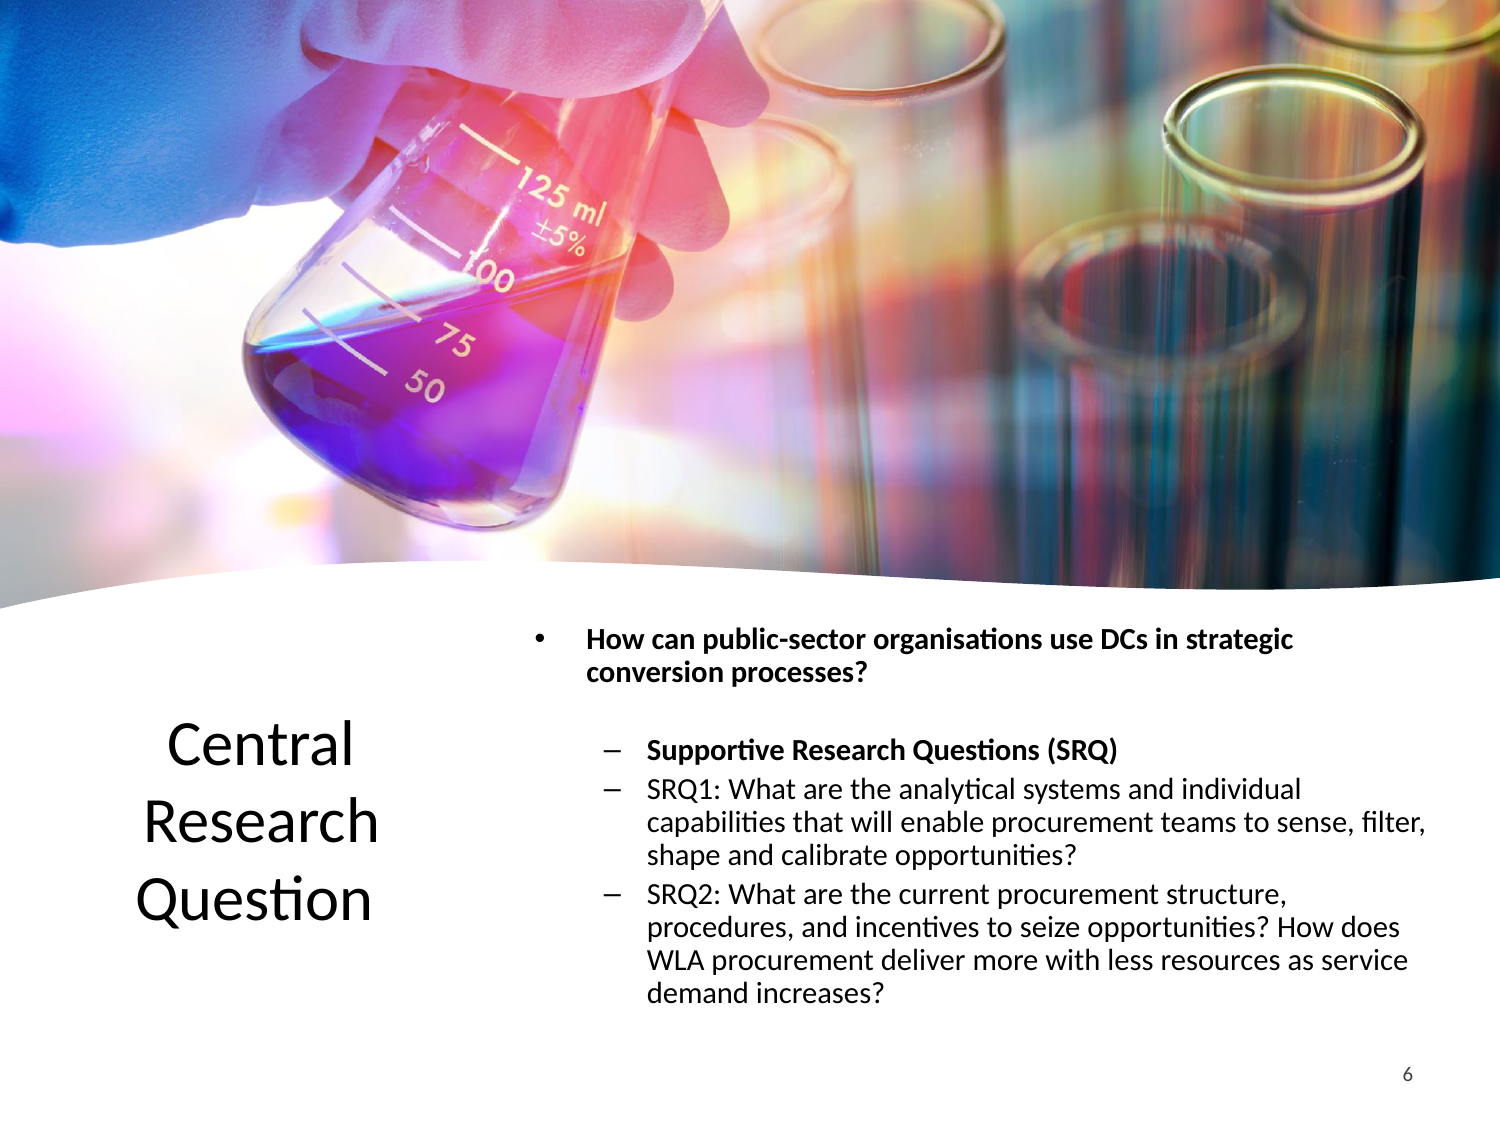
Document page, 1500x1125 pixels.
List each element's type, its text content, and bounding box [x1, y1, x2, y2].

list How can public-sector organisations use DCs in strategic conversion processes? Supportive Research Questions (SRQ) SRQ1: What are the analytical systems and individual capabilities that will enable procurement teams to sense, filter, shape and calibrate opportunities? SRQ2: What are the current procurement structure, procedures, and incentives to seize opportunities? How does WLA procurement deliver more with less resources as service demand increases? [519, 617, 1441, 1018]
title Central Research Question [59, 617, 464, 1018]
picture [0, 0, 1500, 609]
slide_number 5 [1090, 1042, 1429, 1103]
